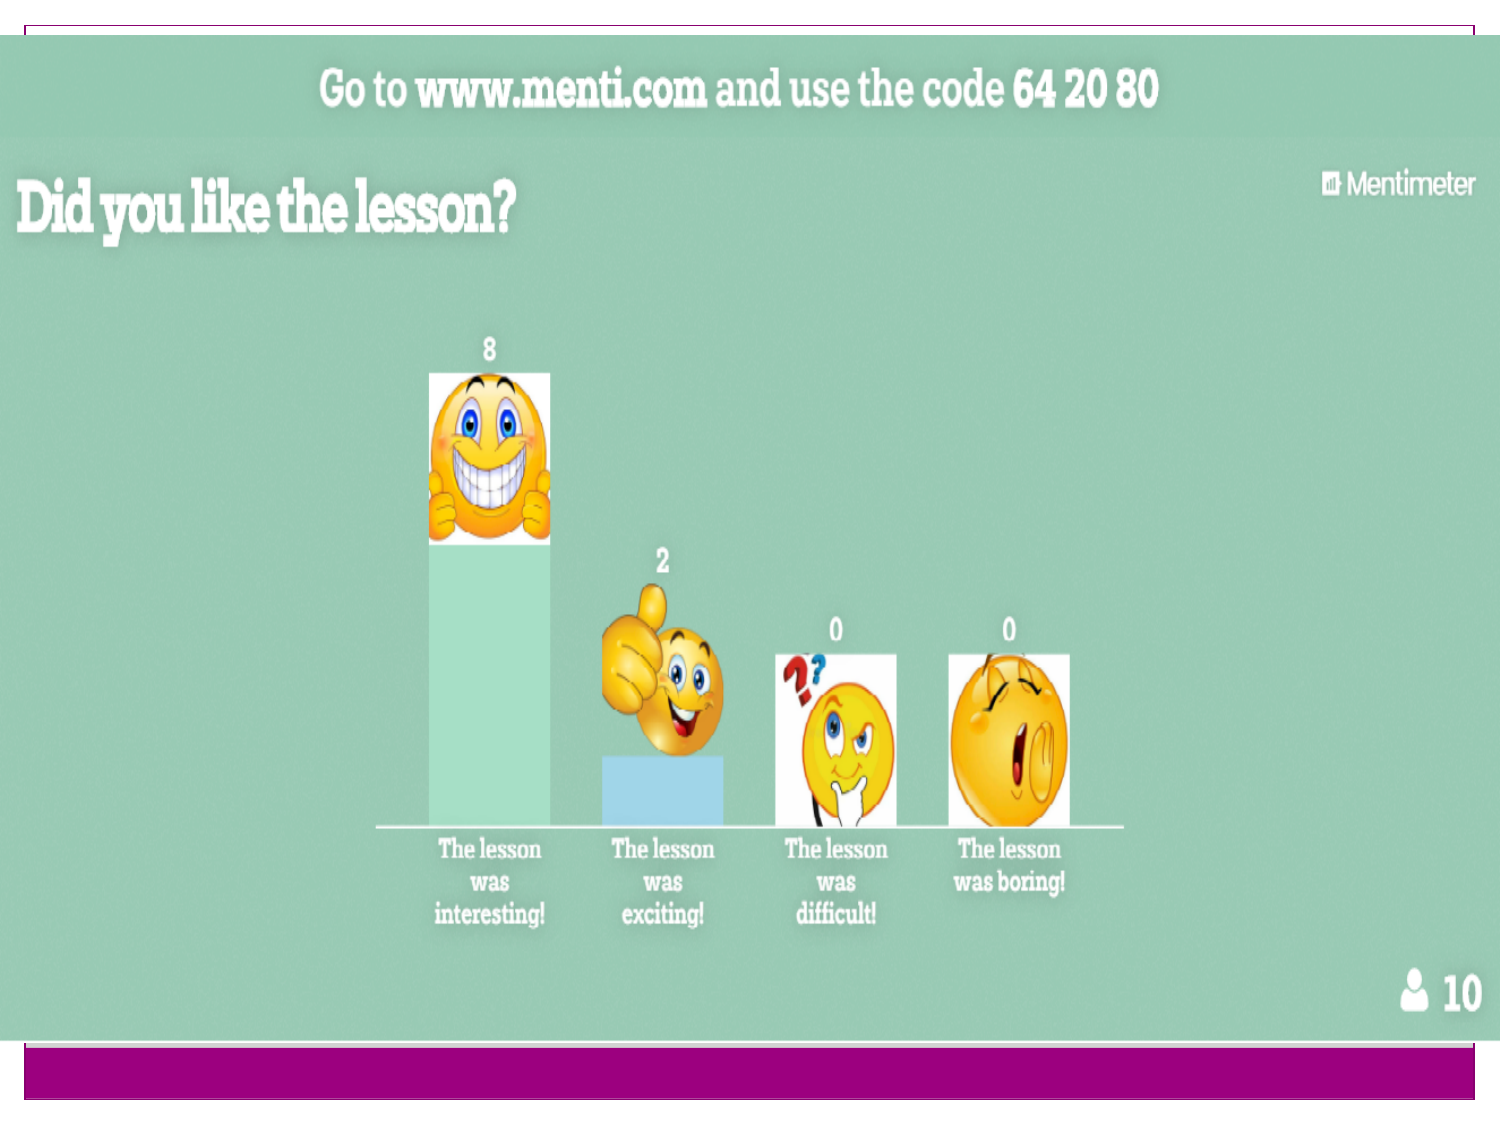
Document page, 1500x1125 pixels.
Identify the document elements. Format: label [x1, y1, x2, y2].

picture [0, 34, 1500, 1044]
